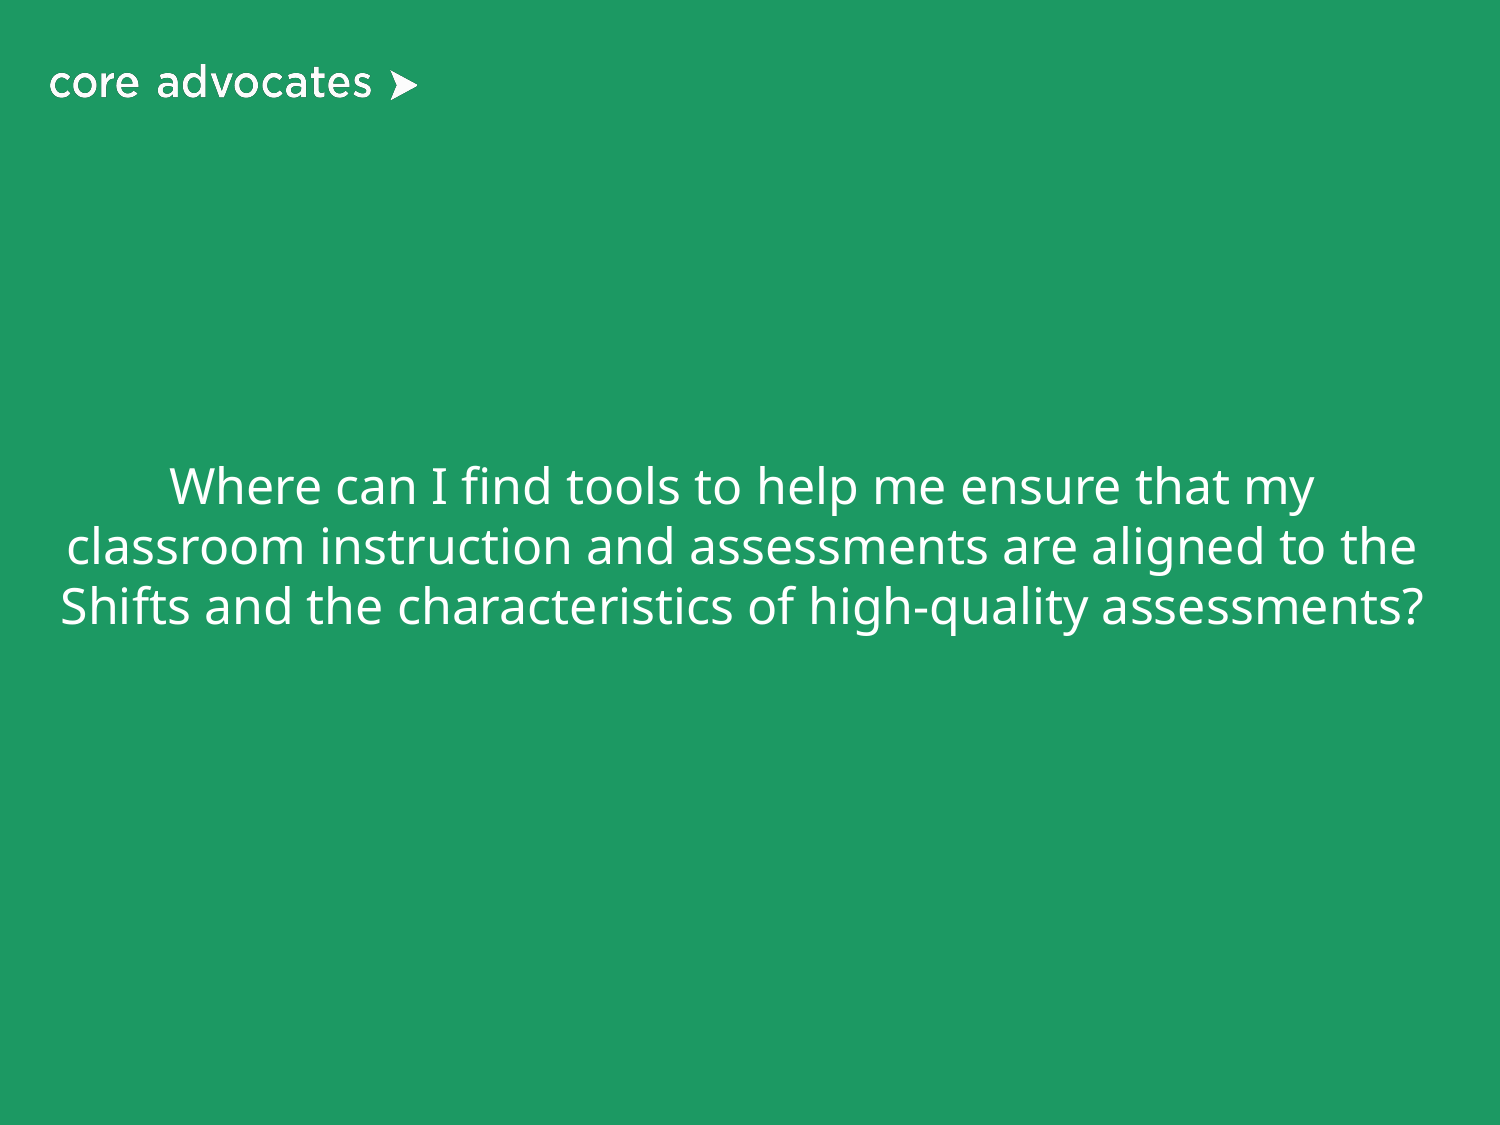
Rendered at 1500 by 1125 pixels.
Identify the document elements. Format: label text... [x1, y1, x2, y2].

picture [50, 64, 417, 100]
title Where can I find tools to help me ensure that my classroom instruction and assessments are aligned to the Shifts and the characteristics of high-quality assessments? [35, 428, 1450, 662]
